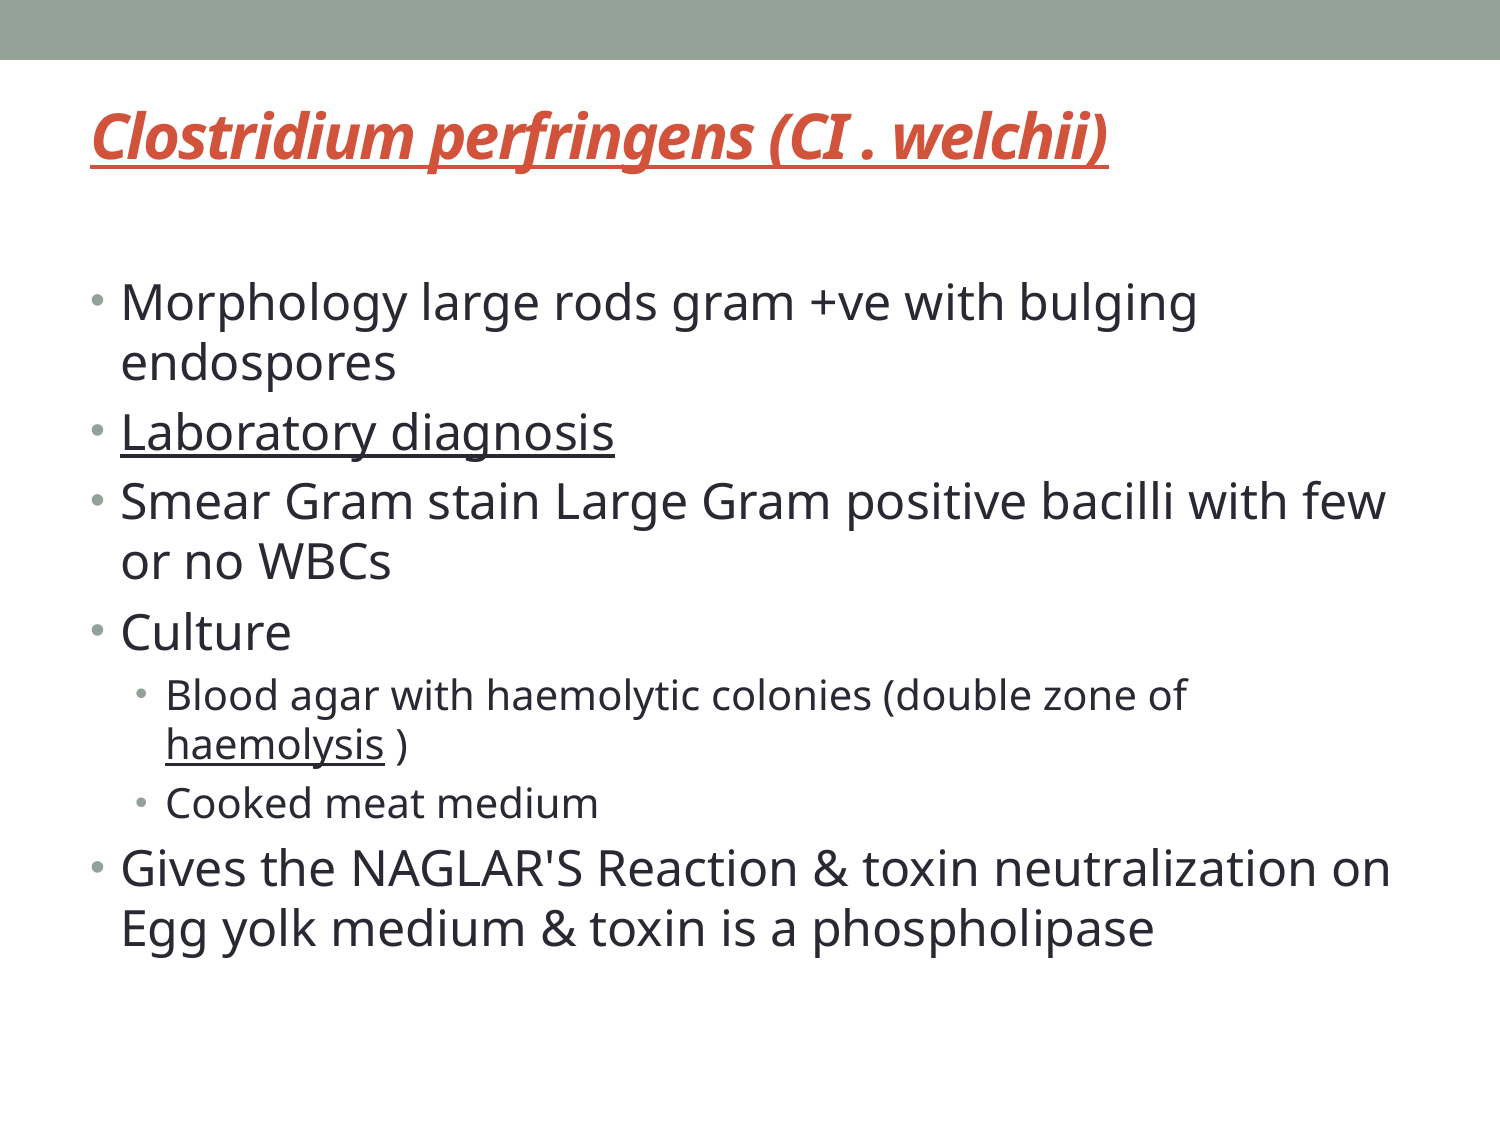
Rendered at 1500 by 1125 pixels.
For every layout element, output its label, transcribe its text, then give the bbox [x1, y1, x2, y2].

title Clostridium perfringens (CI . welchii) [75, 87, 1425, 250]
list Morphology large rods gram +ve with bulging endospores Laboratory diagnosis Smear Gram stain Large Gram positive bacilli with few or no WBCs Culture Blood agar with haemolytic colonies (double zone of haemolysis ) Cooked meat medium Gives the NAGLAR'S Reaction & toxin neutralization on Egg yolk medium & toxin is a phospholipase [75, 262, 1425, 1063]
